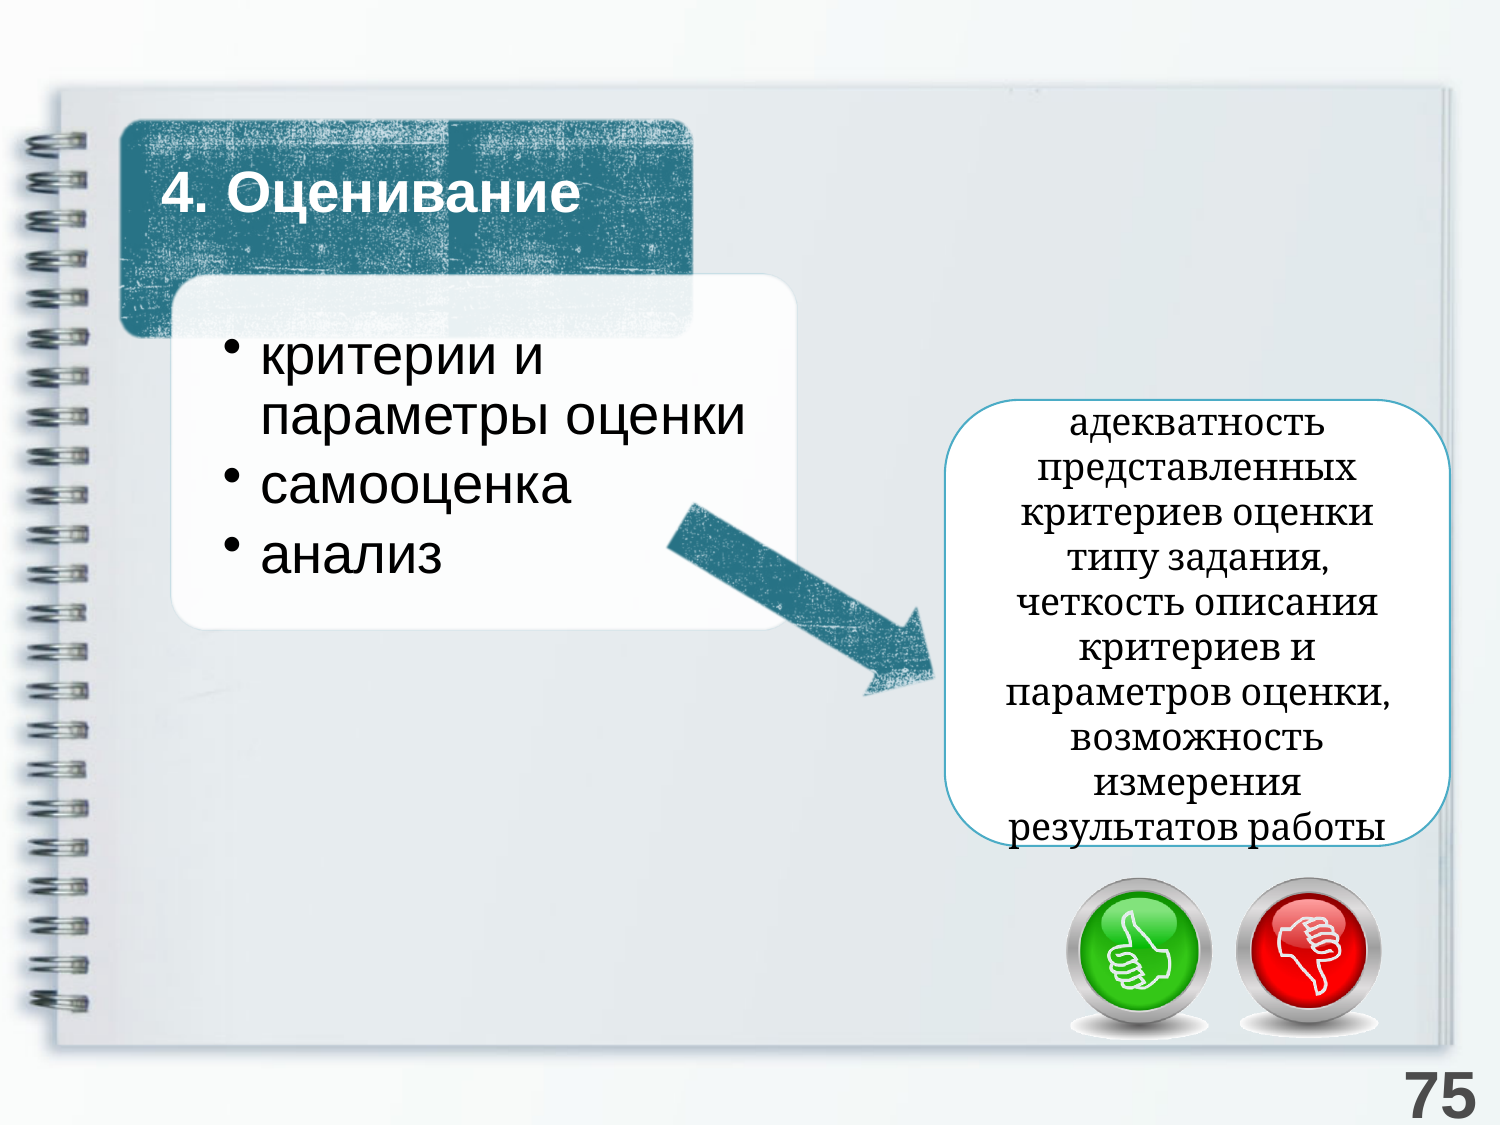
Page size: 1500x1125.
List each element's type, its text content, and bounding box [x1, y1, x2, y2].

text_box [813, 578, 931, 692]
text_box адекватность представленных критериев оценки типу задания, четкость описания критериев и параметров оценки, возможность измерения результатов работы [944, 399, 1450, 846]
slide_number 75 [1375, 1043, 1493, 1123]
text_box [98, 118, 808, 689]
picture [0, 0, 1500, 1125]
